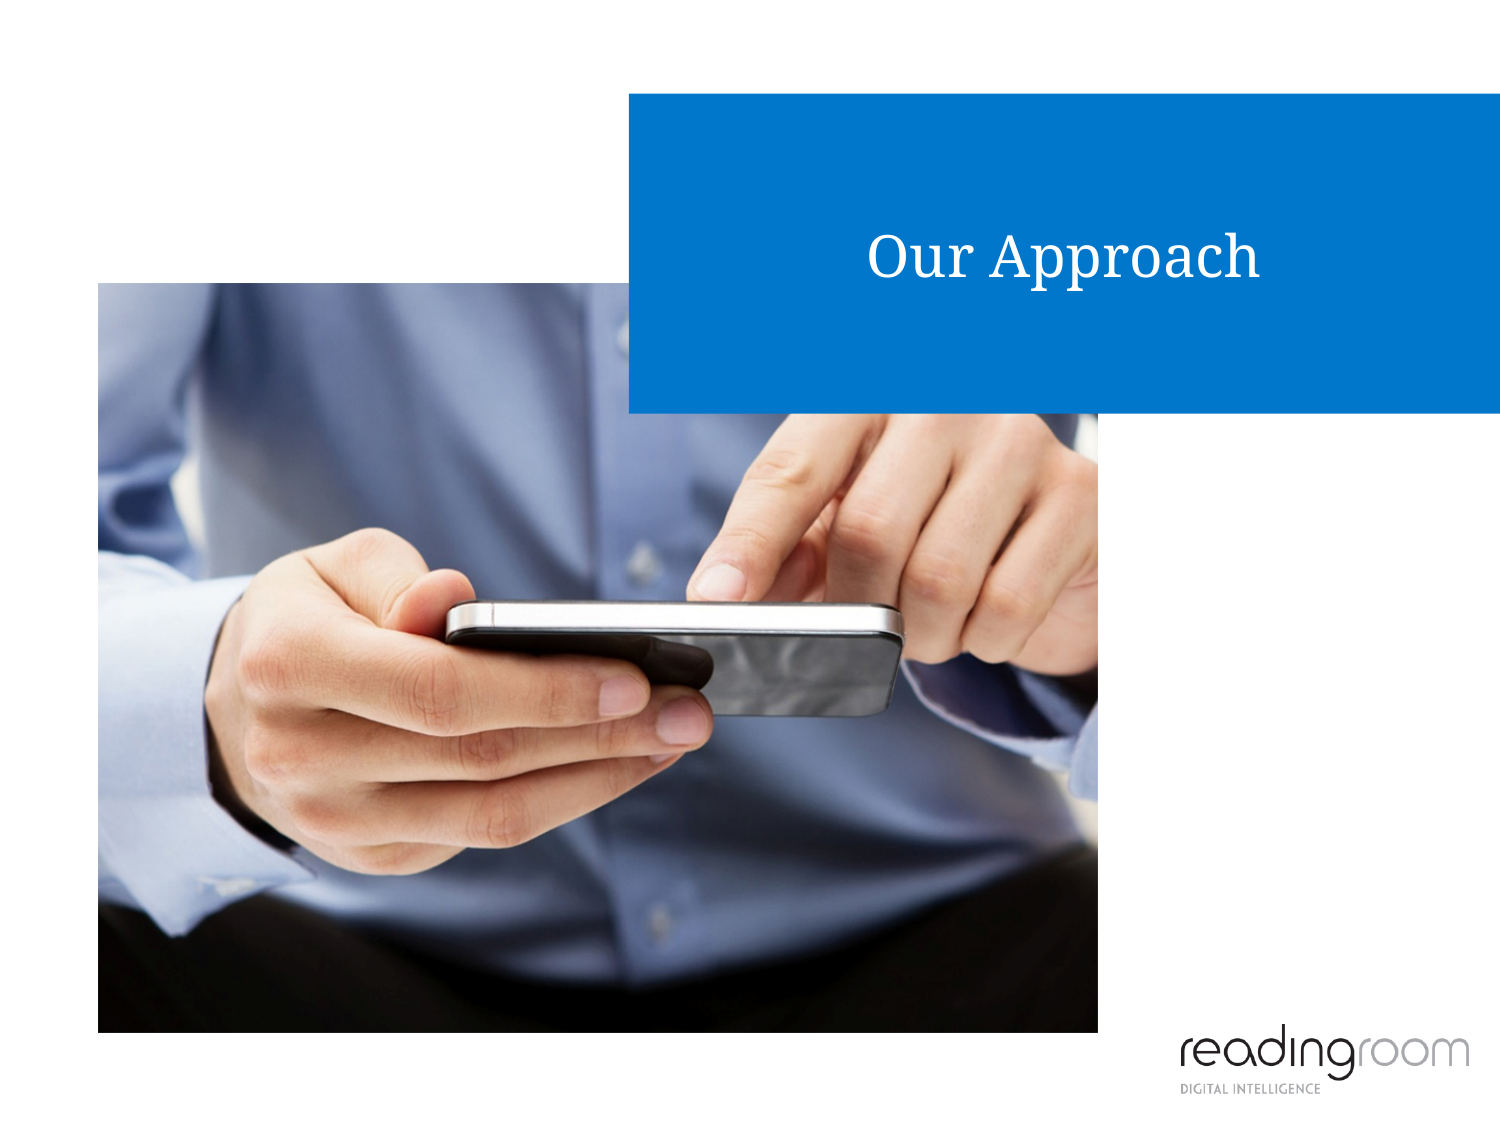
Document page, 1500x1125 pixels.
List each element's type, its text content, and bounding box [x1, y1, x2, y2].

picture [1181, 1024, 1469, 1094]
text_box Our Approach [627, 92, 1500, 416]
picture [97, 282, 1099, 1035]
